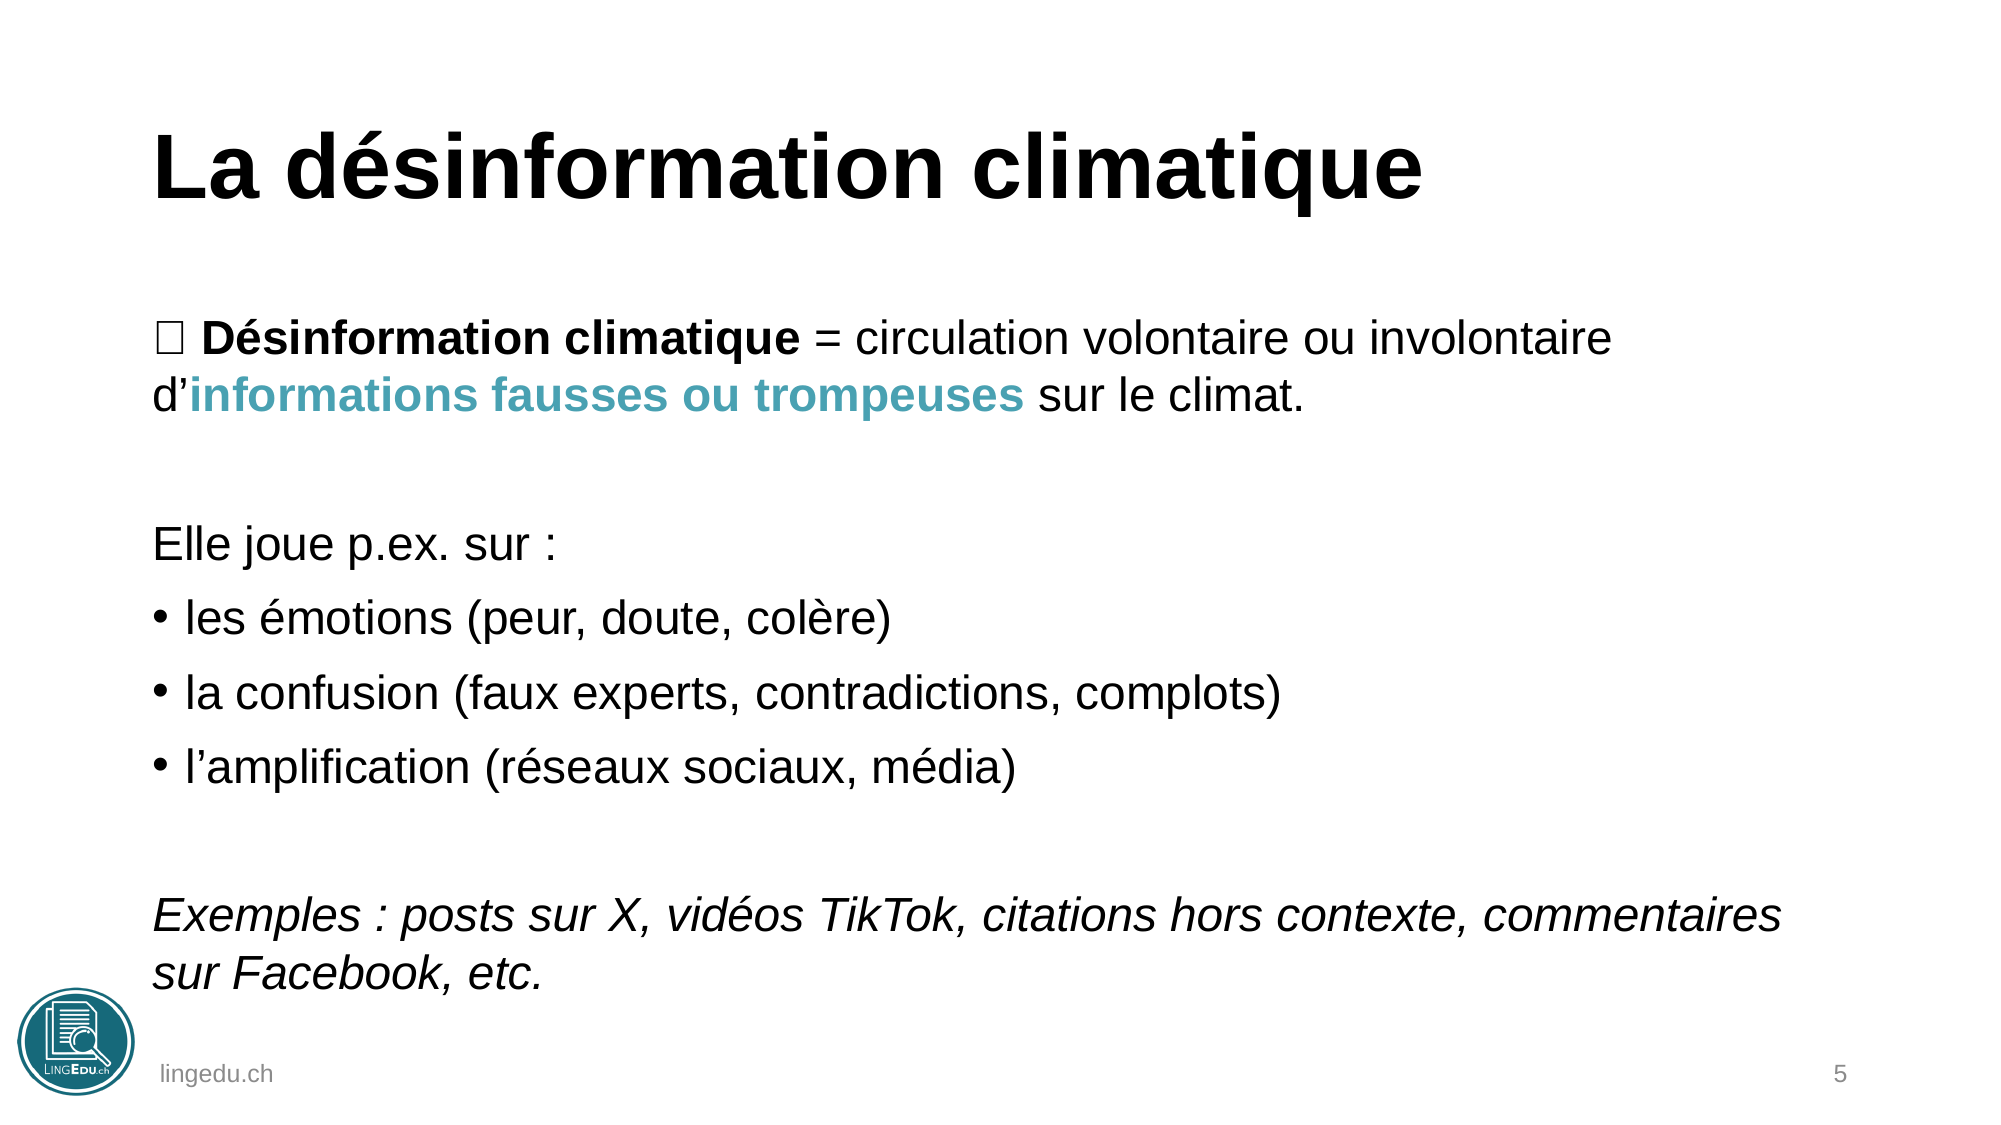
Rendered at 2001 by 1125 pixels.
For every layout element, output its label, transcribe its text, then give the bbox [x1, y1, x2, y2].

list 🎯 Désinformation climatique = circulation volontaire ou involontaire d’informations fausses ou trompeuses sur le climat. Elle joue p.ex. sur : les émotions (peur, doute, colère) la confusion (faux experts, contradictions, complots) l’amplification (réseaux sociaux, média) Exemples : posts sur X, vidéos TikTok, citations hors contexte, commentaires sur Facebook, etc. [137, 299, 1863, 1014]
title La désinformation climatique [137, 59, 1863, 278]
slide_number 5 [1768, 1042, 1863, 1103]
footer lingedu.ch [137, 1042, 297, 1103]
picture [17, 987, 135, 1096]
